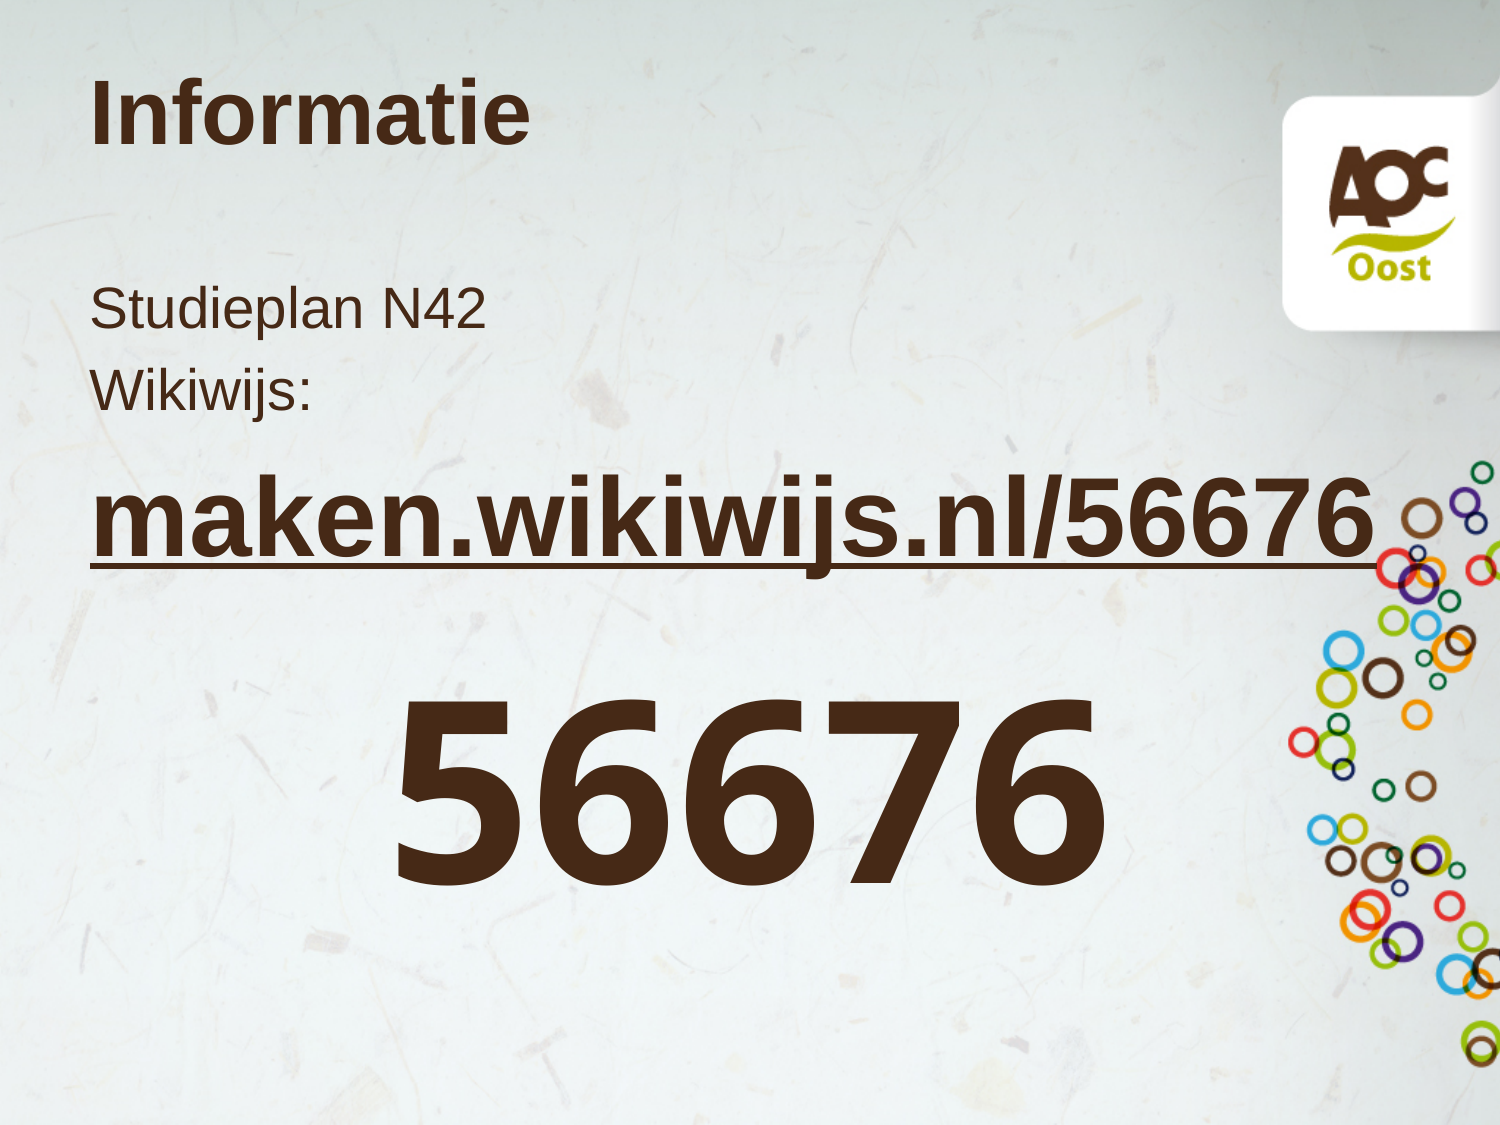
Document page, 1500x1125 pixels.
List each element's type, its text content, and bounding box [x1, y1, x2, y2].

list Studieplan N42 Wikiwijs: maken.wikiwijs.nl/56676 56676 [75, 262, 1425, 1005]
picture [0, 0, 1500, 1125]
title Informatie [75, 45, 1425, 233]
